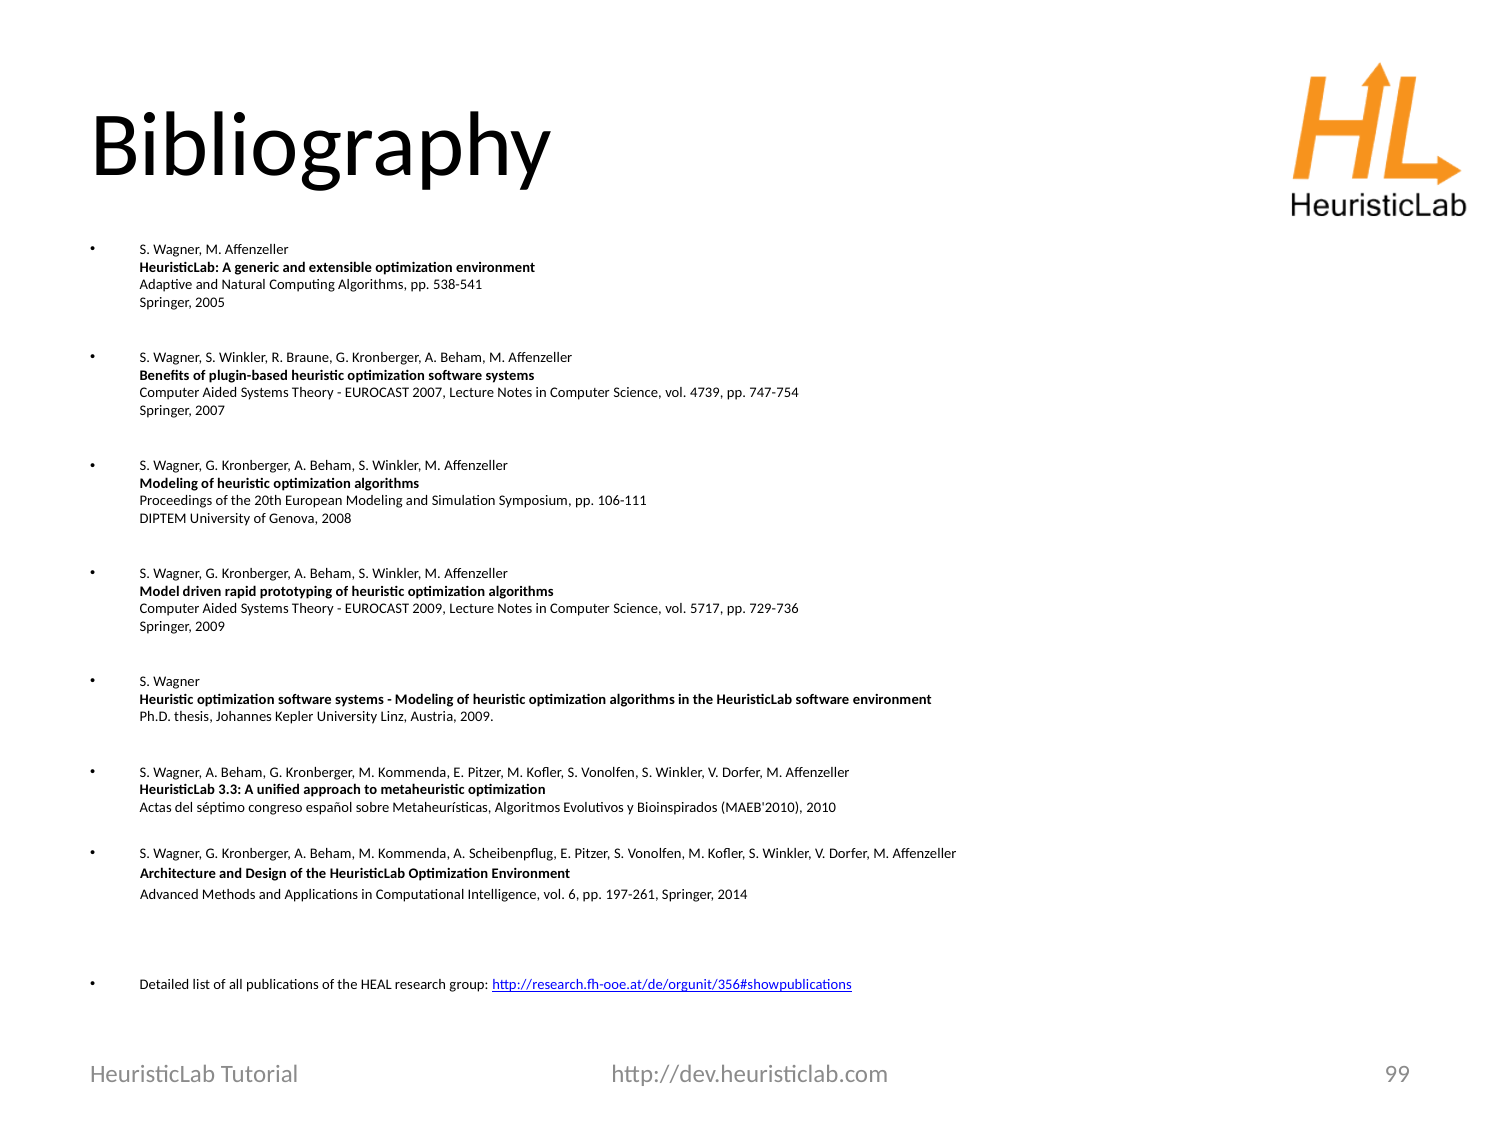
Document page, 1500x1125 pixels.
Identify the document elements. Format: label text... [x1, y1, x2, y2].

list S. Wagner, M. Affenzeller HeuristicLab: A generic and extensible optimization environment Adaptive and Natural Computing Algorithms, pp. 538-541 Springer, 2005 S. Wagner, S. Winkler, R. Braune, G. Kronberger, A. Beham, M. Affenzeller Benefits of plugin-based heuristic optimization software systems Computer Aided Systems Theory - EUROCAST 2007, Lecture Notes in Computer Science, vol. 4739, pp. 747-754 Springer, 2007 S. Wagner, G. Kronberger, A. Beham, S. Winkler, M. Affenzeller Modeling of heuristic optimization algorithms Proceedings of the 20th European Modeling and Simulation Symposium, pp. 106-111 DIPTEM University of Genova, 2008 S. Wagner, G. Kronberger, A. Beham, S. Winkler, M. Affenzeller Model driven rapid prototyping of heuristic optimization algorithms Computer Aided Systems Theory - EUROCAST 2009, Lecture Notes in Computer Science, vol. 5717, pp. 729-736 Springer, 2009 S. Wagner Heuristic optimization software systems - Modeling of heuristic optimization algorithms in the HeuristicLab software environment Ph.D. thesis, Johannes Kepler University Linz, Austria, 2009. S. Wagner, A. Beham, G. Kronberger, M. Kommenda, E. Pitzer, M. Kofler, S. Vonolfen, S. Winkler, V. Dorfer, M. Affenzeller HeuristicLab 3.3: A unified approach to metaheuristic optimization Actas del séptimo congreso español sobre Metaheurísticas, Algoritmos Evolutivos y Bioinspirados (MAEB'2010), 2010 S. Wagner, G. Kronberger, A. Beham, M. Kommenda, A. Scheibenpflug, E. Pitzer, S. Vonolfen, M. Kofler, S. Winkler, V. Dorfer, M. Affenzeller Architecture and Design of the HeuristicLab Optimization Environment Advanced Methods and Applications in Computational Intelligence, vol. 6, pp. 197-261, Springer, 2014 Detailed list of all publications of the HEAL research group: http://research.fh-ooe.at/de/orgunit/356#showpublications [75, 232, 1425, 1005]
slide_number 99 [1074, 1042, 1425, 1103]
footer http://dev.heuristiclab.com [512, 1042, 988, 1103]
title Bibliography [75, 45, 1282, 232]
picture [1281, 27, 1474, 244]
slide_number HeuristicLab Tutorial [75, 1042, 425, 1103]
